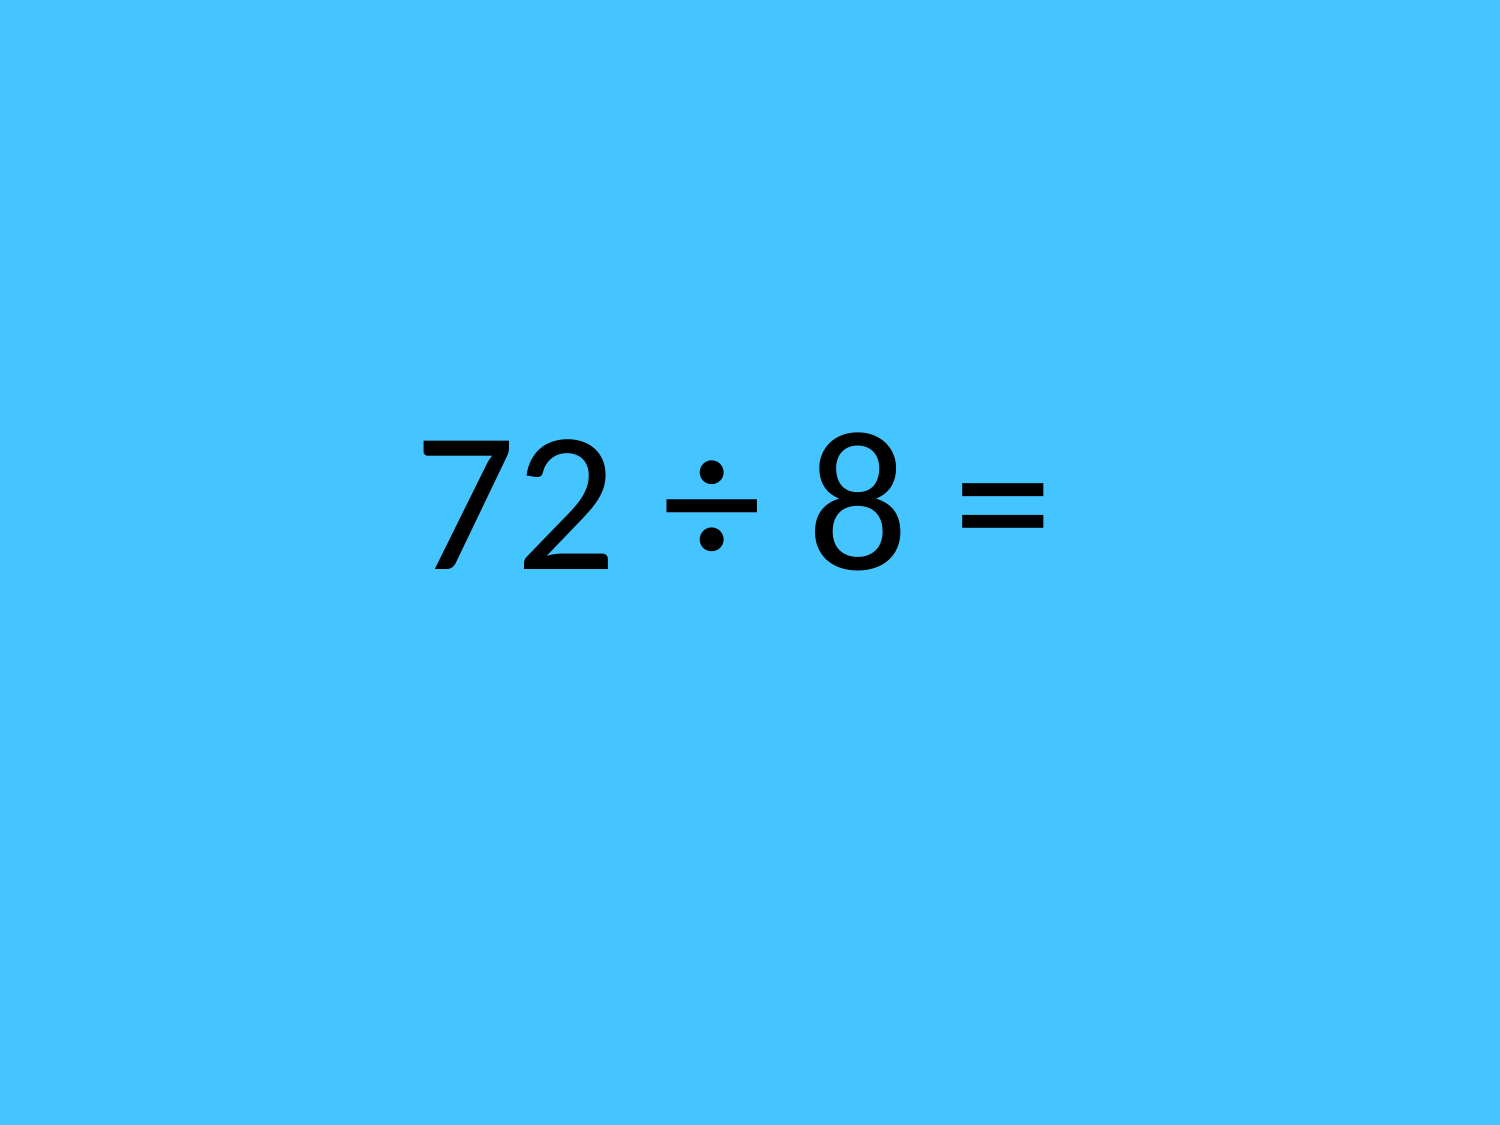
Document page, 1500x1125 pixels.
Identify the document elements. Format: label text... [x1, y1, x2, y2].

text_box 72 ÷ 8 = [399, 362, 1138, 618]
